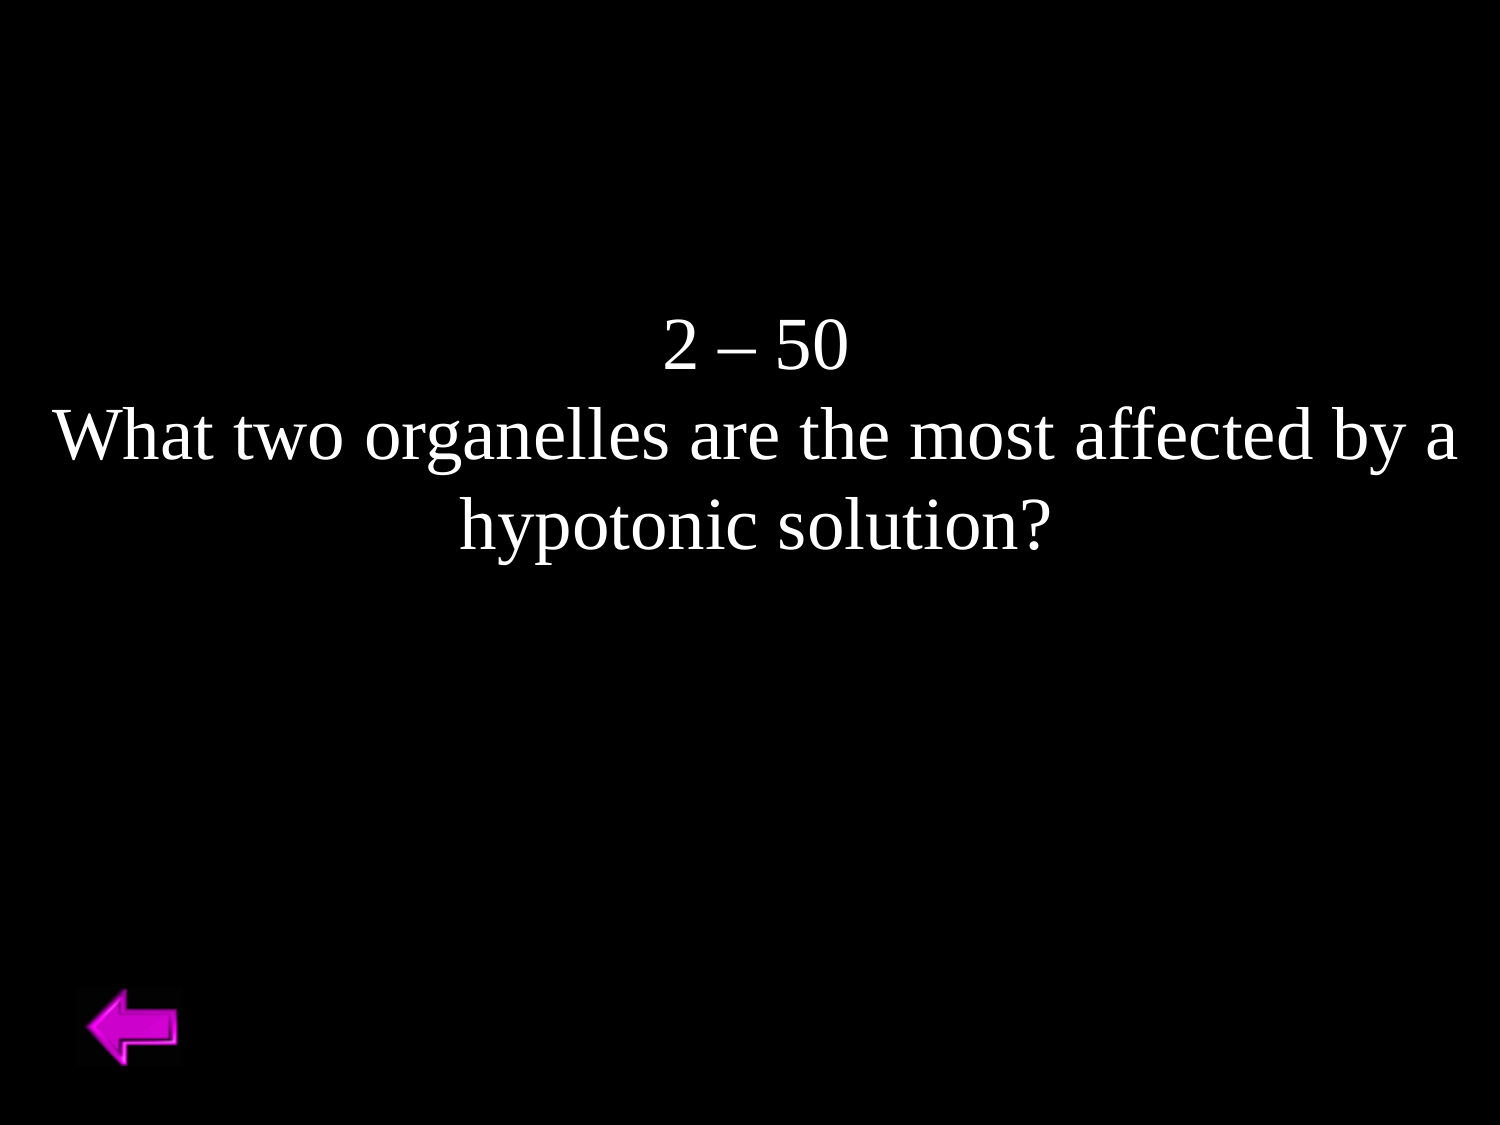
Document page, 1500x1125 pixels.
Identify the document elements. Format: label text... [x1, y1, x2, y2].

text_box 2 – 50 What two organelles are the most affected by a hypotonic solution? [24, 287, 1488, 573]
picture [74, 987, 183, 1066]
